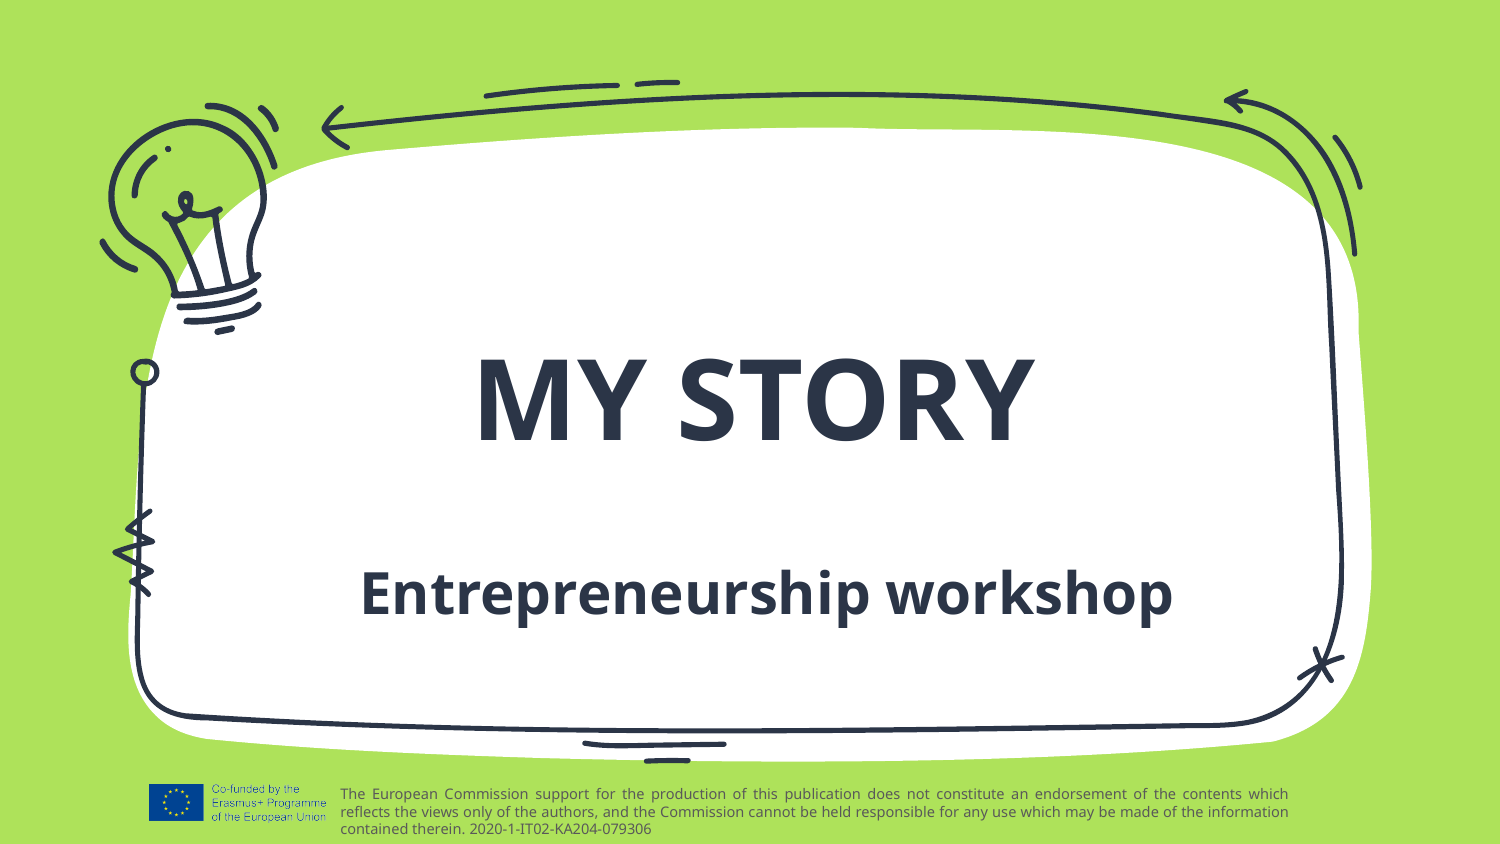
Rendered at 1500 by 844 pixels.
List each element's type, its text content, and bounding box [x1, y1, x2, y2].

title MY STORY [256, 265, 1250, 542]
text_box Entrepreneurship workshop [270, 504, 1264, 687]
picture [149, 784, 326, 823]
